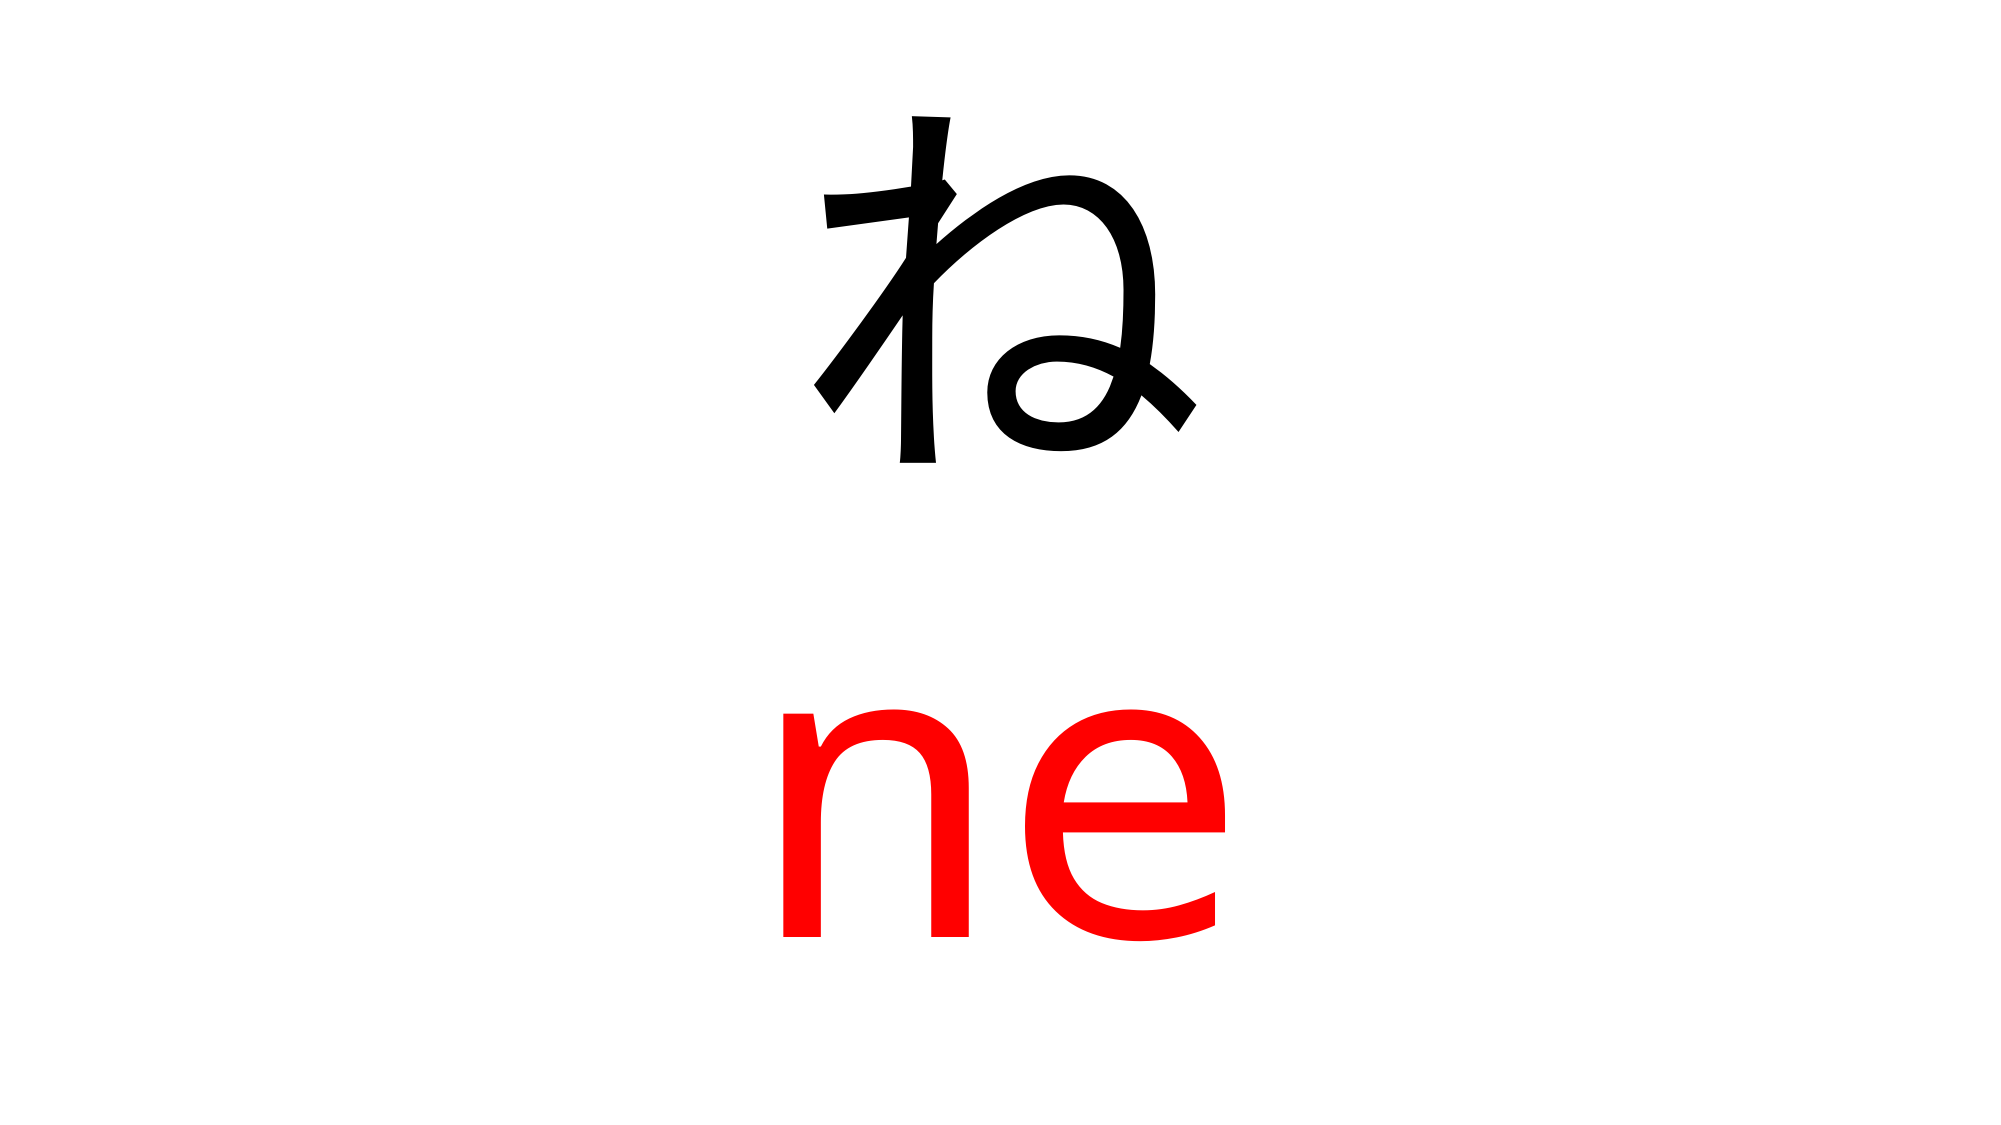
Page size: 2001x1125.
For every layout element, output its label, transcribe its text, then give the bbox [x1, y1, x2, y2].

title ね [249, 71, 1750, 545]
text_box ne [249, 562, 1750, 1036]
